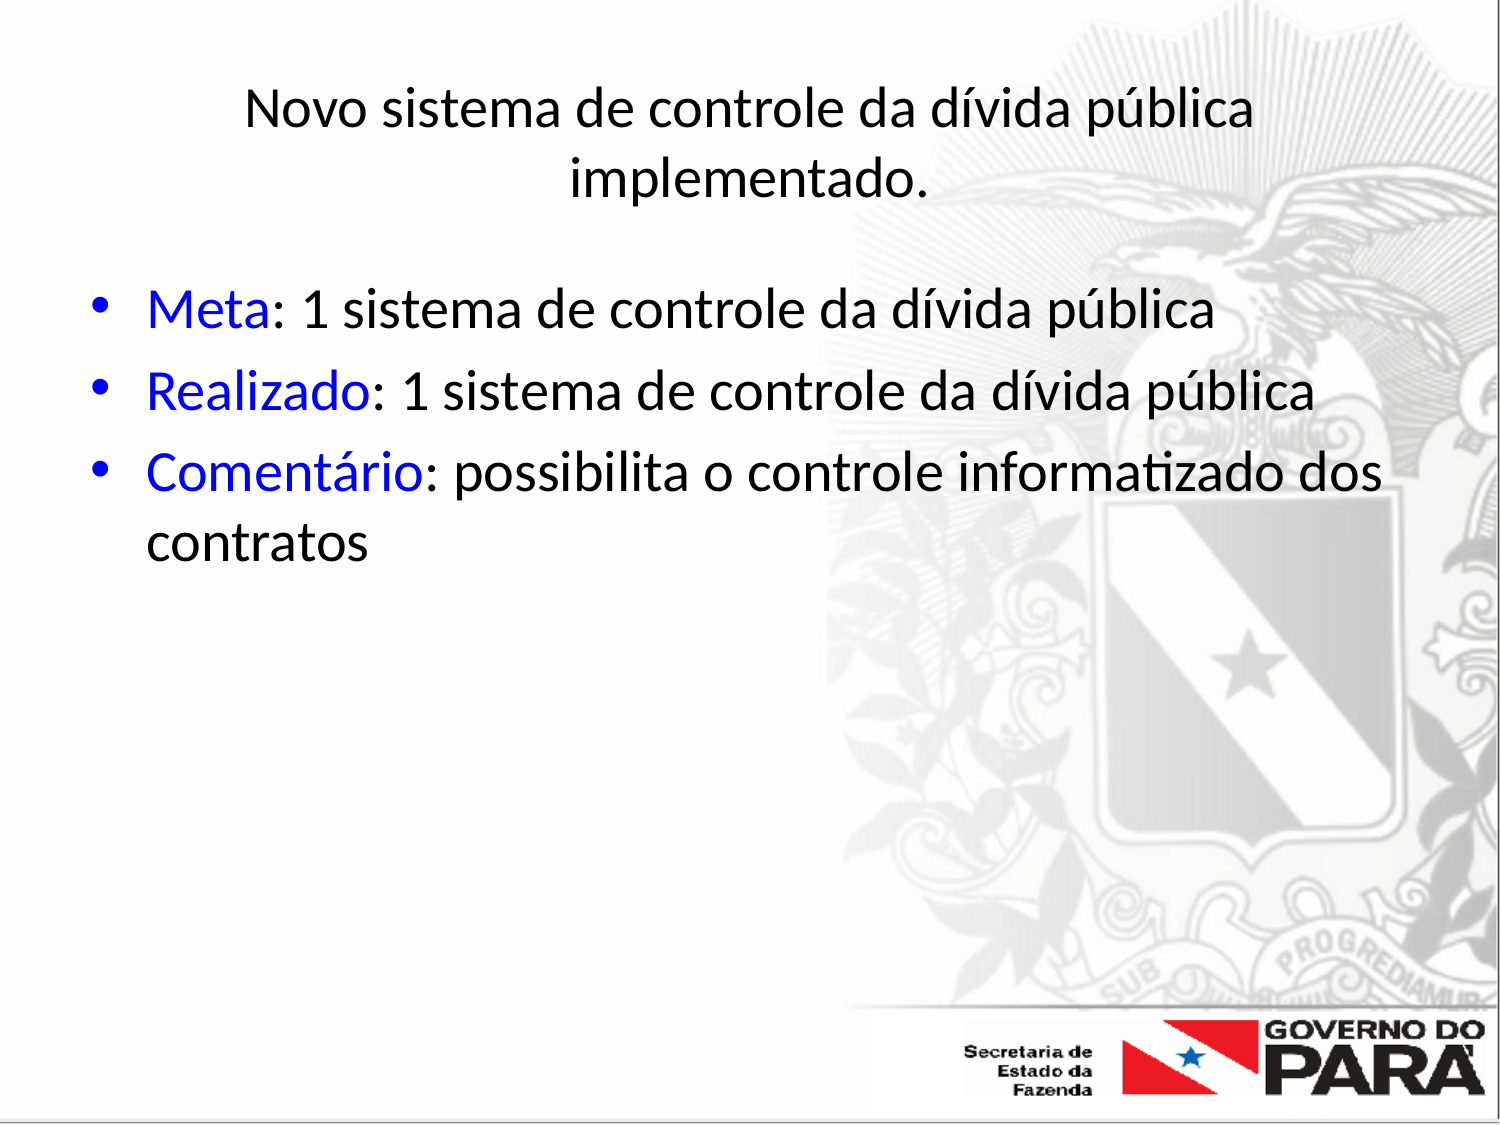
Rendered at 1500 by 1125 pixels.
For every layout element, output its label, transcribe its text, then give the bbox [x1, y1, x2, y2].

list Meta: 1 sistema de controle da dívida pública Realizado: 1 sistema de controle da dívida pública Comentário: possibilita o controle informatizado dos contratos [74, 262, 1426, 1006]
title Novo sistema de controle da dívida pública implementado. [74, 44, 1426, 233]
picture [0, 0, 1500, 1125]
